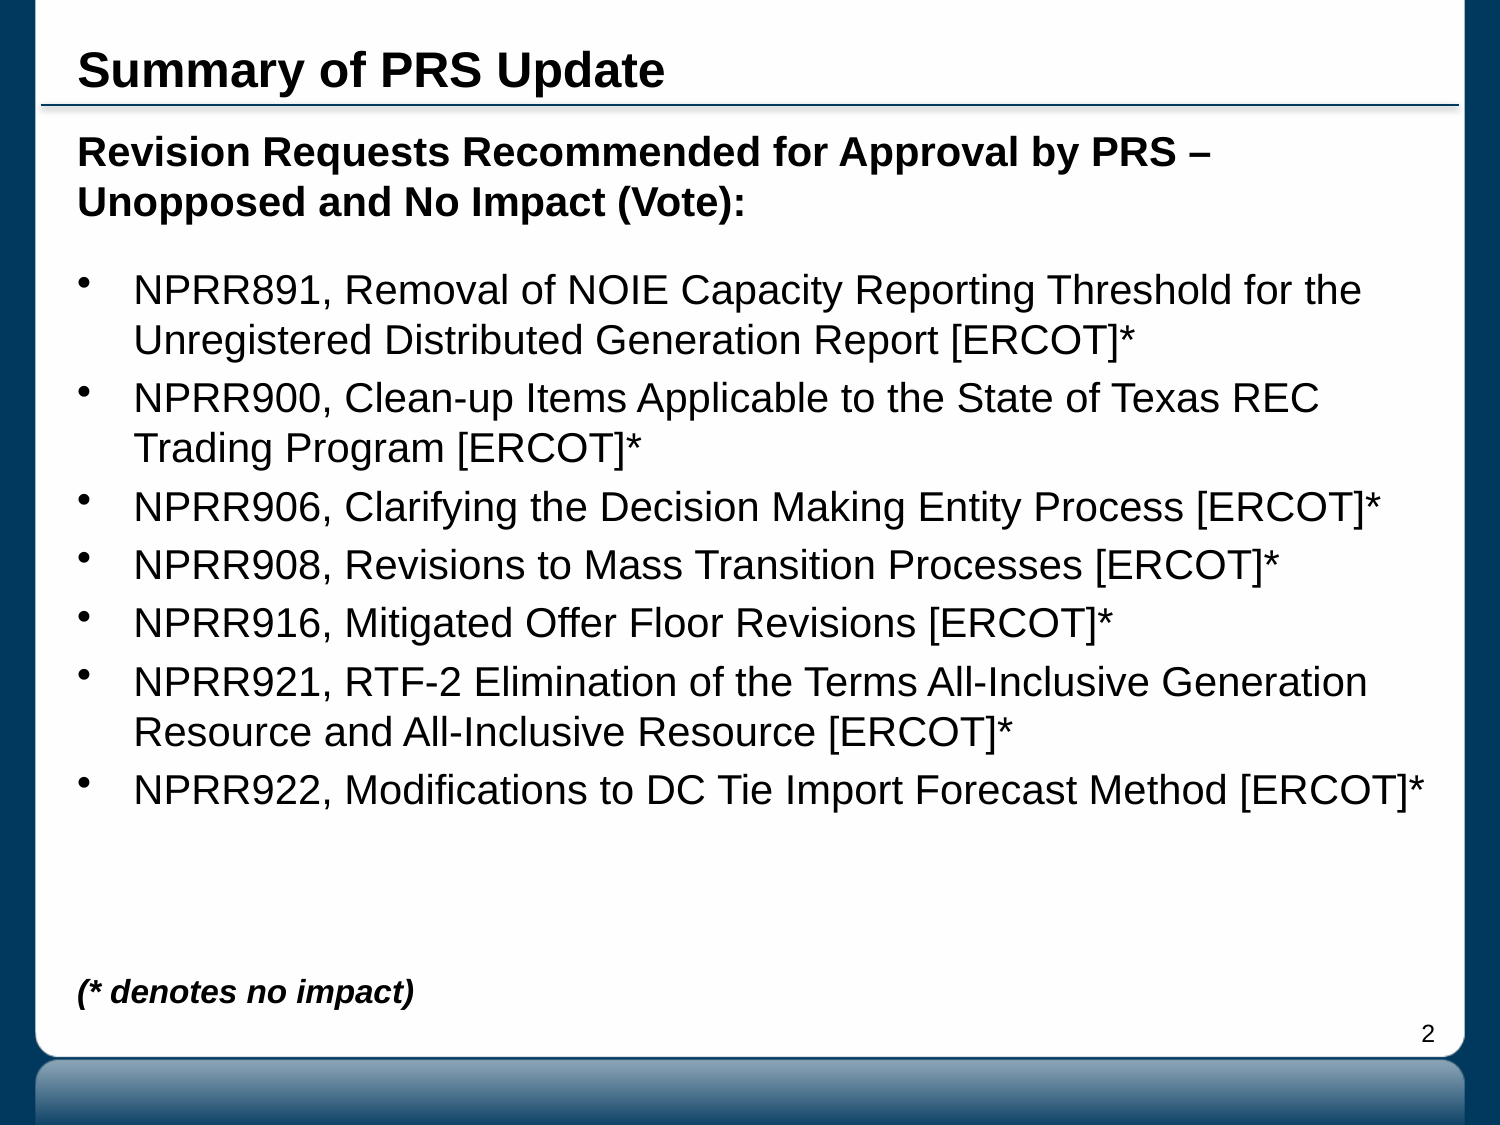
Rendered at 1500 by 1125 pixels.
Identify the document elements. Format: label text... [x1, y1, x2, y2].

picture [35, 0, 1465, 1125]
title Summary of PRS Update [62, 29, 1450, 106]
text_box Revision Requests Recommended for Approval by PRS – Unopposed and No Impact (Vote): NPRR891, Removal of NOIE Capacity Reporting Threshold for the Unregistered Distributed Generation Report [ERCOT]* NPRR900, Clean-up Items Applicable to the State of Texas REC Trading Program [ERCOT]* NPRR906, Clarifying the Decision Making Entity Process [ERCOT]* NPRR908, Revisions to Mass Transition Processes [ERCOT]* NPRR916, Mitigated Offer Floor Revisions [ERCOT]* NPRR921, RTF-2 Elimination of the Terms All-Inclusive Generation Resource and All-Inclusive Resource [ERCOT]* NPRR922, Modifications to DC Tie Import Forecast Method [ERCOT]* (* denotes no impact) [62, 117, 1450, 1027]
